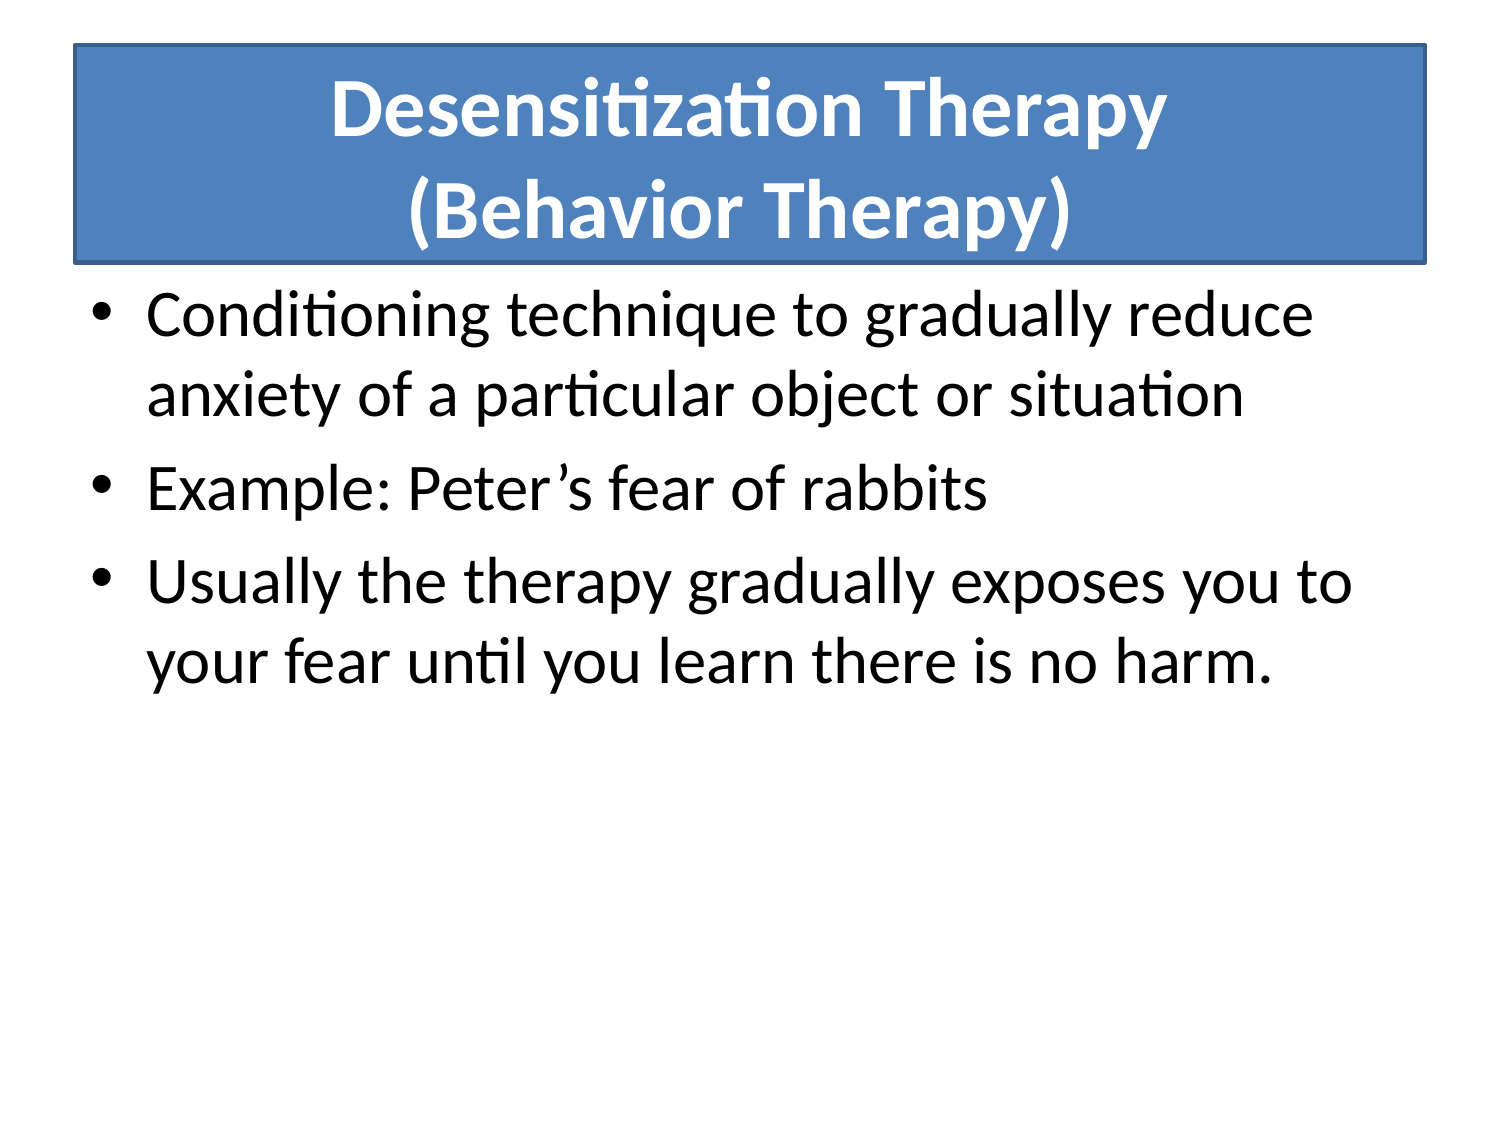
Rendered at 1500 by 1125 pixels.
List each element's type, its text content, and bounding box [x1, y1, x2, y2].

title Desensitization Therapy (Behavior Therapy) [73, 43, 1427, 265]
list Conditioning technique to gradually reduce anxiety of a particular object or situation Example: Peter’s fear of rabbits Usually the therapy gradually exposes you to your fear until you learn there is no harm. [75, 262, 1425, 1005]
